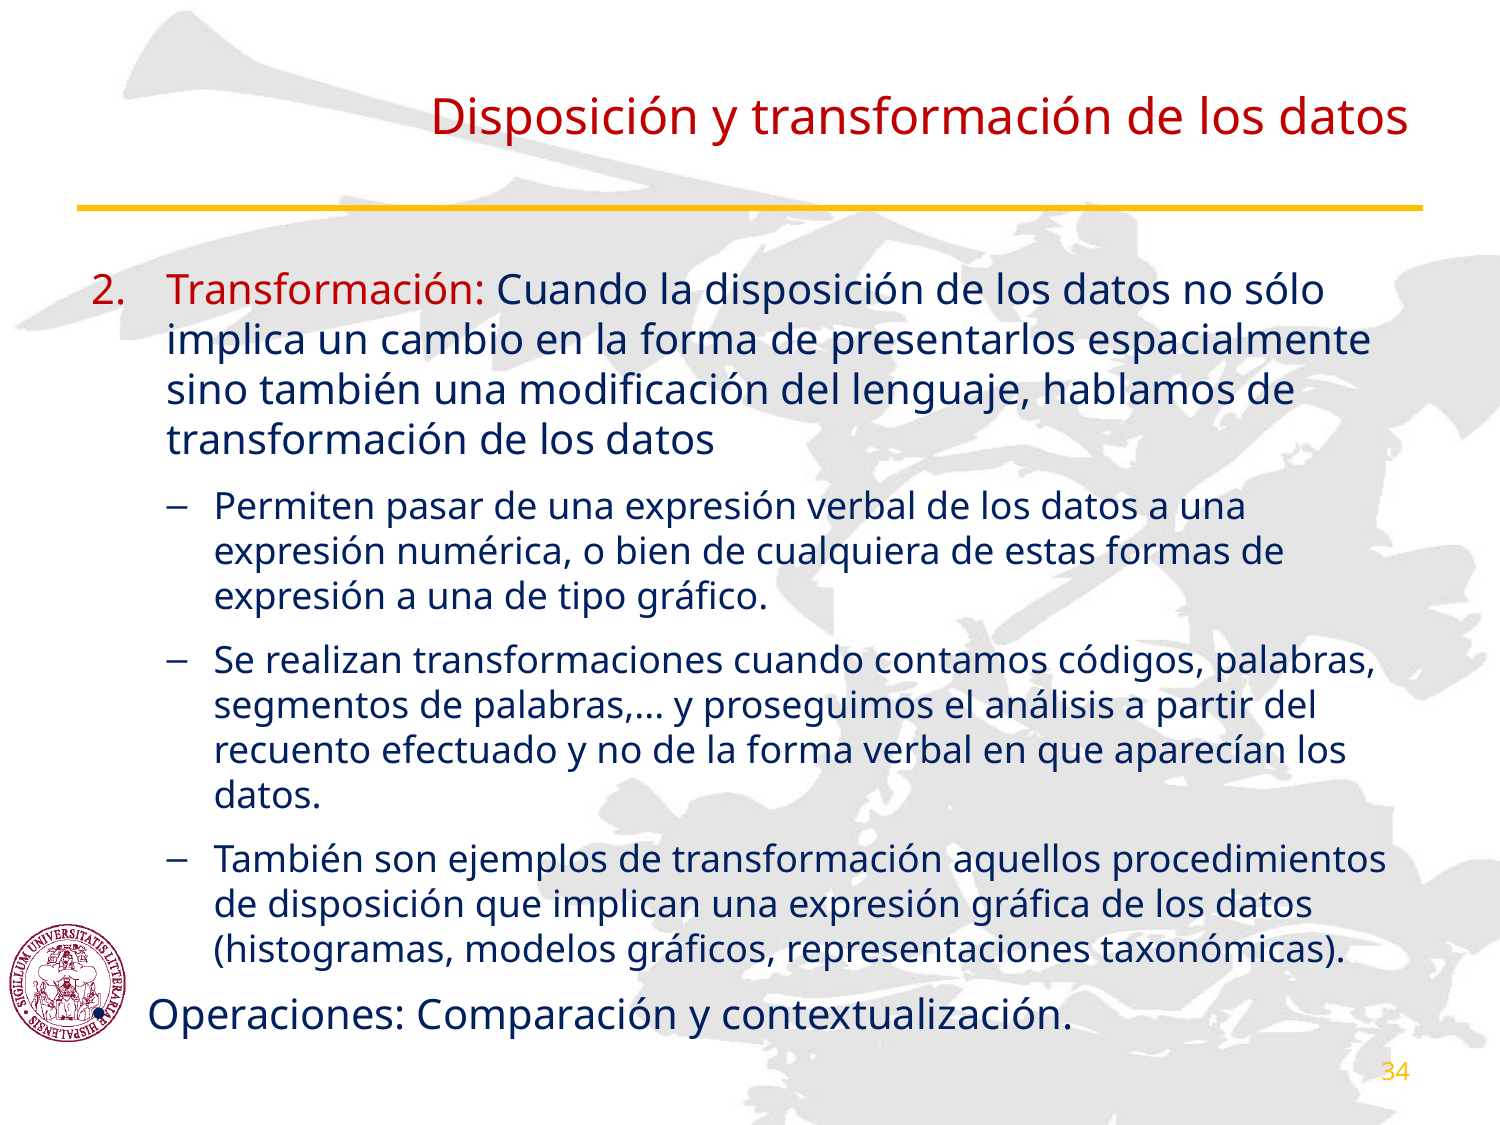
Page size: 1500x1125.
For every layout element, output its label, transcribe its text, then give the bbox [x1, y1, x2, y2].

slide_number 34 [1074, 1042, 1425, 1103]
title Disposición y transformación de los datos [75, 45, 1425, 185]
picture [0, 0, 1500, 1125]
list Transformación: Cuando la disposición de los datos no sólo implica un cambio en la forma de presentarlos espacialmente sino también una modificación del lenguaje, hablamos de transformación de los datos Permiten pasar de una expresión verbal de los datos a una expresión numérica, o bien de cualquiera de estas formas de expresión a una de tipo gráfico. Se realizan transformaciones cuando contamos códigos, palabras, segmentos de palabras,... y proseguimos el análisis a partir del recuento efectuado y no de la forma verbal en que aparecían los datos. También son ejemplos de transformación aquellos procedimientos de disposición que implican una expresión gráfica de los datos (histogramas, modelos gráficos, representaciones taxonómicas). Operaciones: Comparación y contextualización. [76, 255, 1427, 1071]
